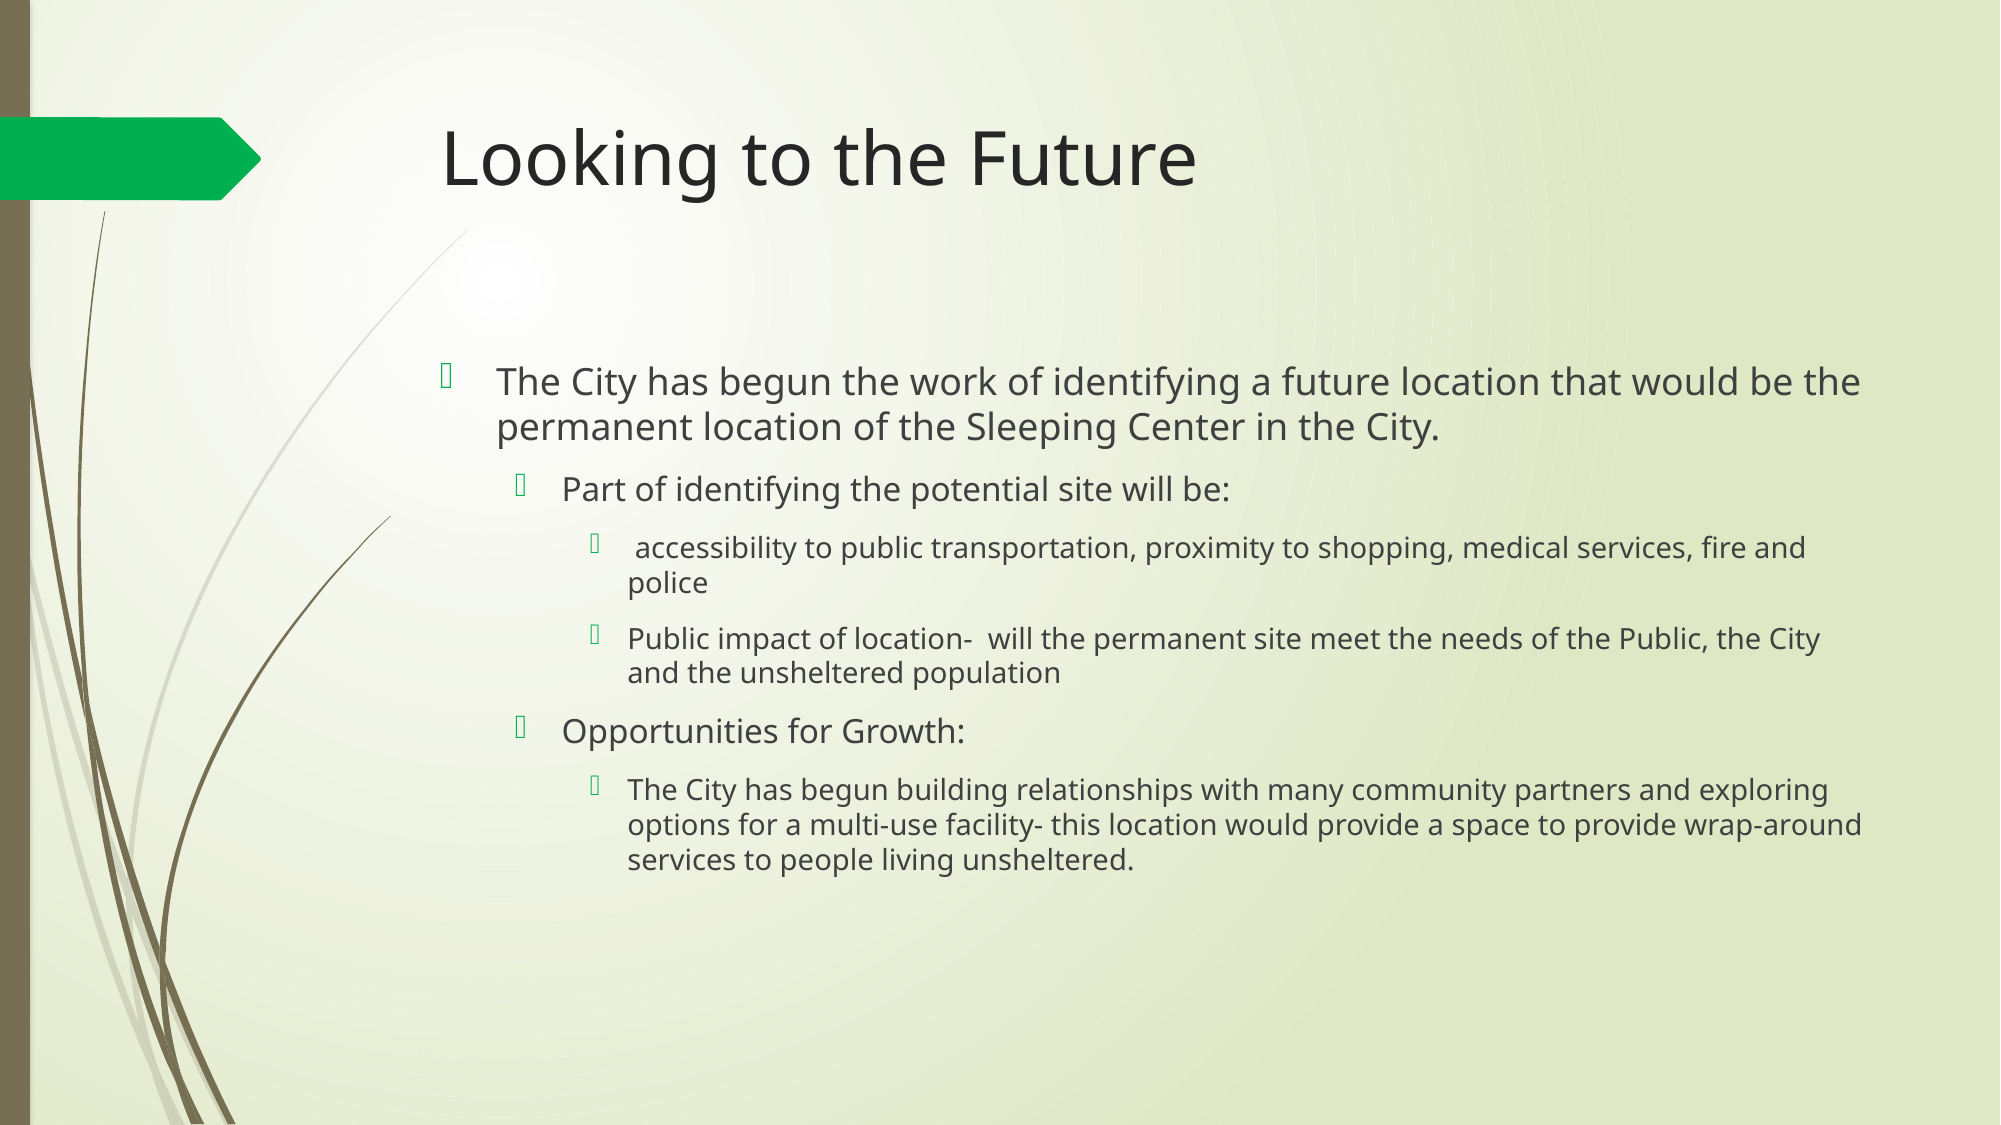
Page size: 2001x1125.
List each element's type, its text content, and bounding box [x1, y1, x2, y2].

list The City has begun the work of identifying a future location that would be the permanent location of the Sleeping Center in the City. Part of identifying the potential site will be: accessibility to public transportation, proximity to shopping, medical services, fire and police Public impact of location- will the permanent site meet the needs of the Public, the City and the unsheltered population Opportunities for Growth: The City has begun building relationships with many community partners and exploring options for a multi-use facility- this location would provide a space to provide wrap-around services to people living unsheltered. [424, 350, 1888, 970]
title Looking to the Future [425, 102, 1888, 313]
